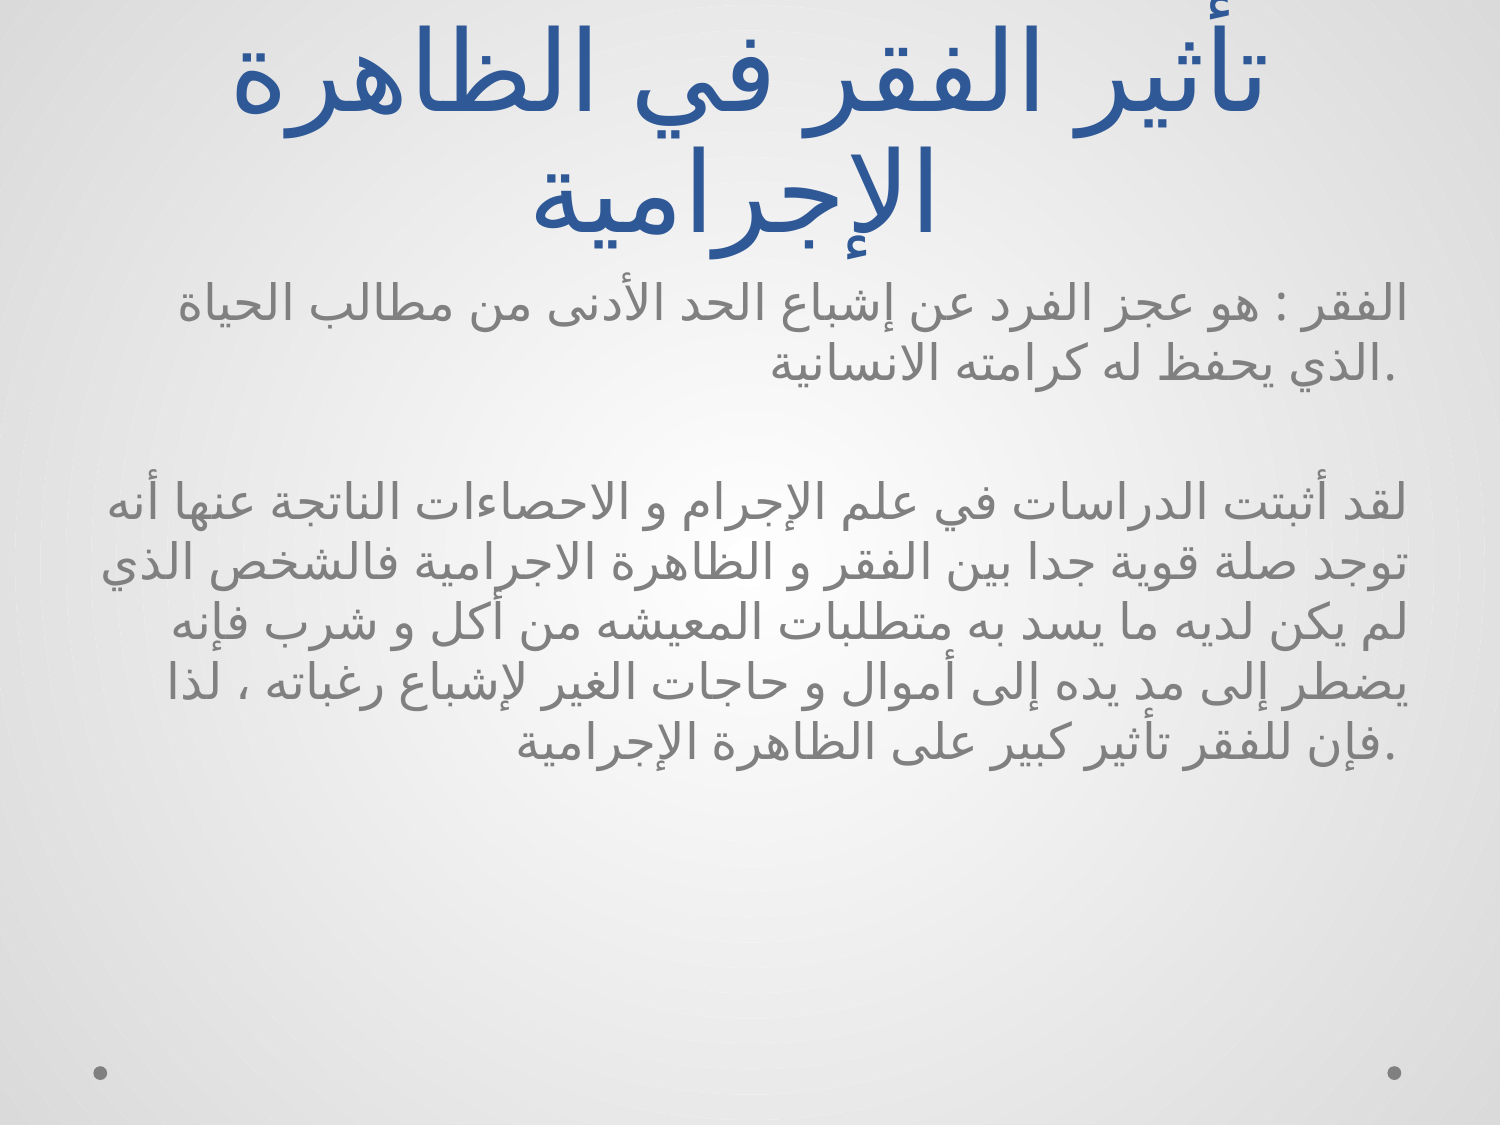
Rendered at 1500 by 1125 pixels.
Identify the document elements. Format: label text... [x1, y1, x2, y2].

title تأثير الفقر في الظاهرة الإجرامية [75, 0, 1425, 262]
list الفقر : هو عجز الفرد عن إشباع الحد الأدنى من مطالب الحياة الذي يحفظ له كرامته الانسانية. لقد أثبتت الدراسات في علم الإجرام و الاحصاءات الناتجة عنها أنه توجد صلة قوية جدا بين الفقر و الظاهرة الاجرامية فالشخص الذي لم يكن لديه ما يسد به متطلبات المعيشه من أكل و شرب فإنه يضطر إلى مد يده إلى أموال و حاجات الغير لإشباع رغباته ، لذا فإن للفقر تأثير كبير على الظاهرة الإجرامية. [75, 262, 1425, 1005]
